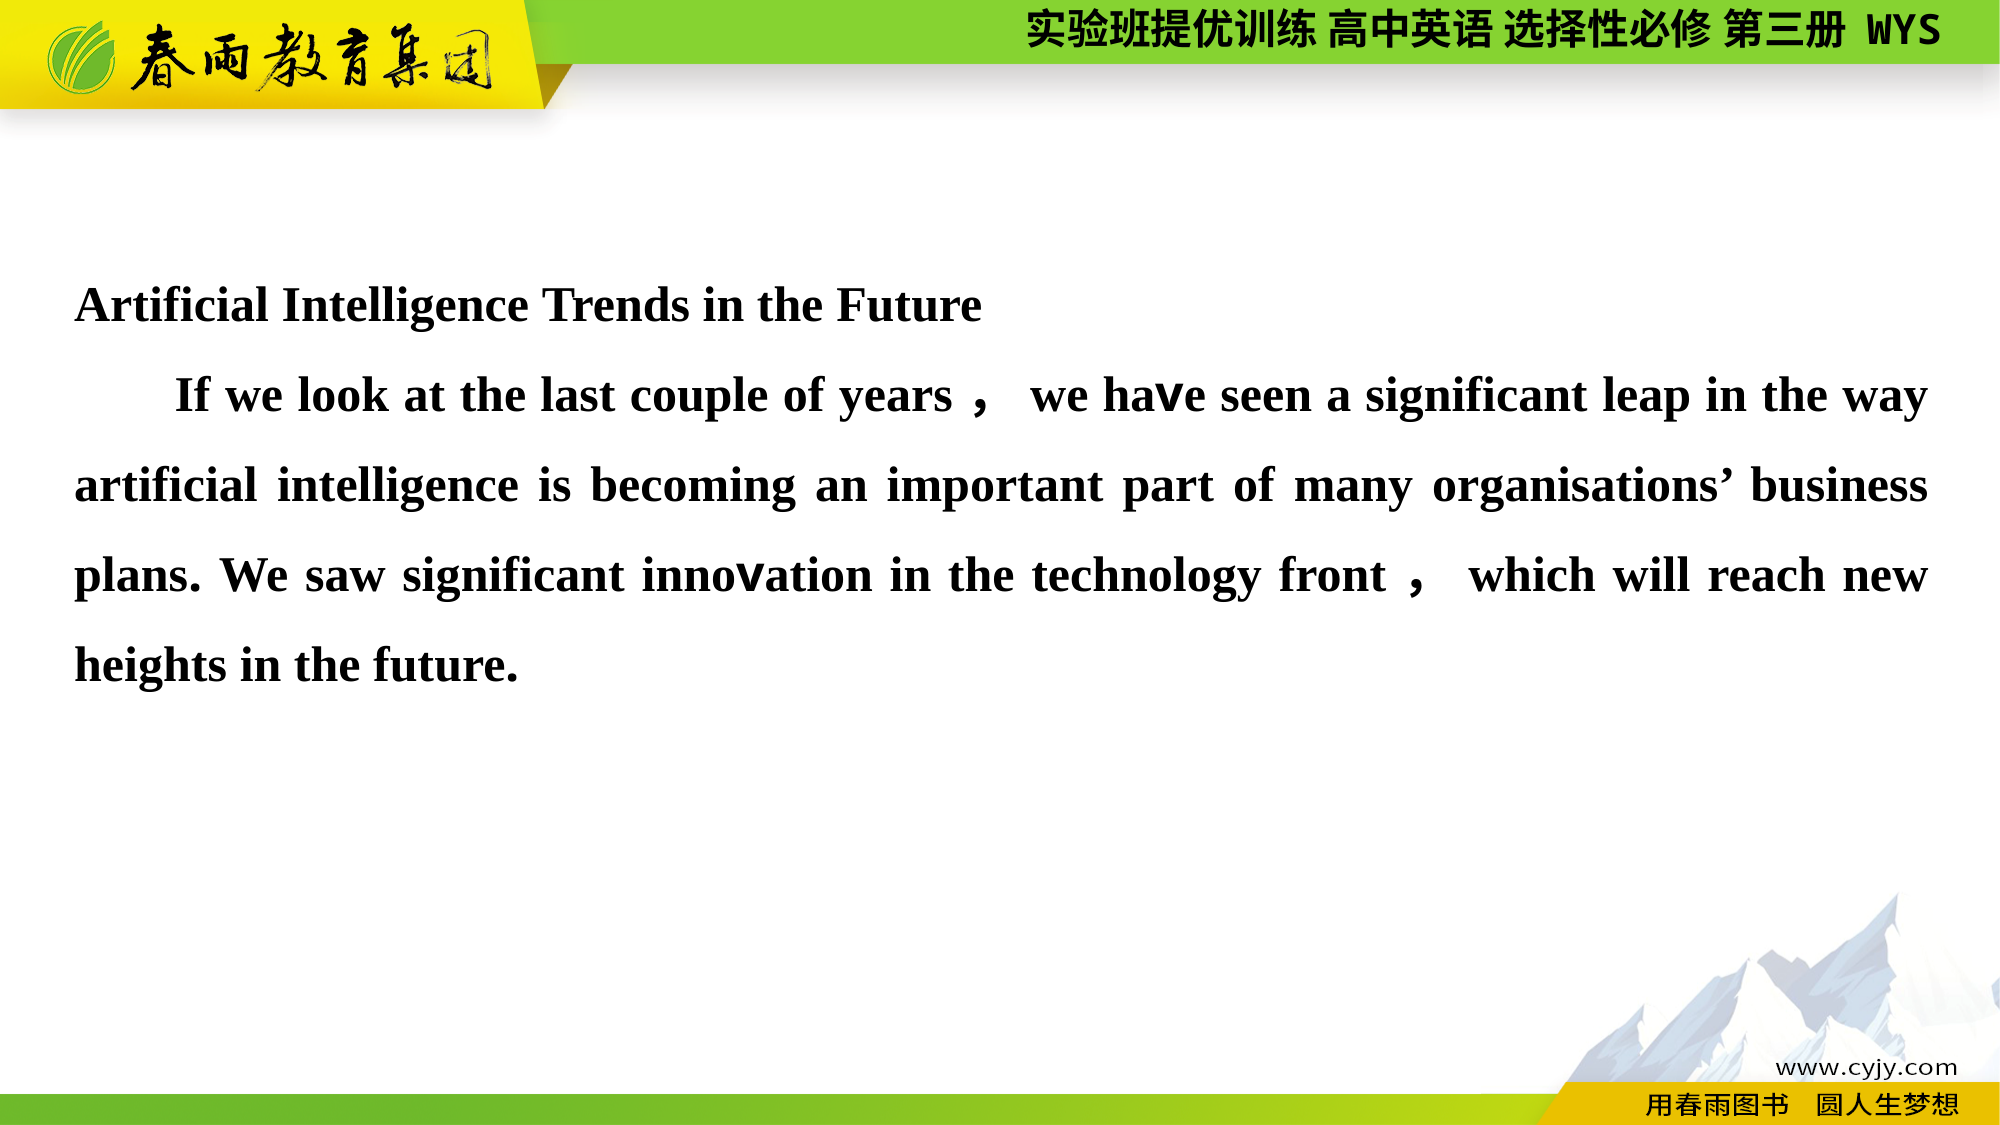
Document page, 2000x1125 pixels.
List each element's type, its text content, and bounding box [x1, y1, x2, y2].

list Artificial Intelligence Trends in the Future If we look at the last couple of years，we have seen a significant leap in the way artificial intelligence is becoming an important part of many organisations’ business plans. We saw significant innovation in the technology front，which will reach new heights in the future. [59, 234, 1944, 693]
picture [0, 0, 2000, 1125]
